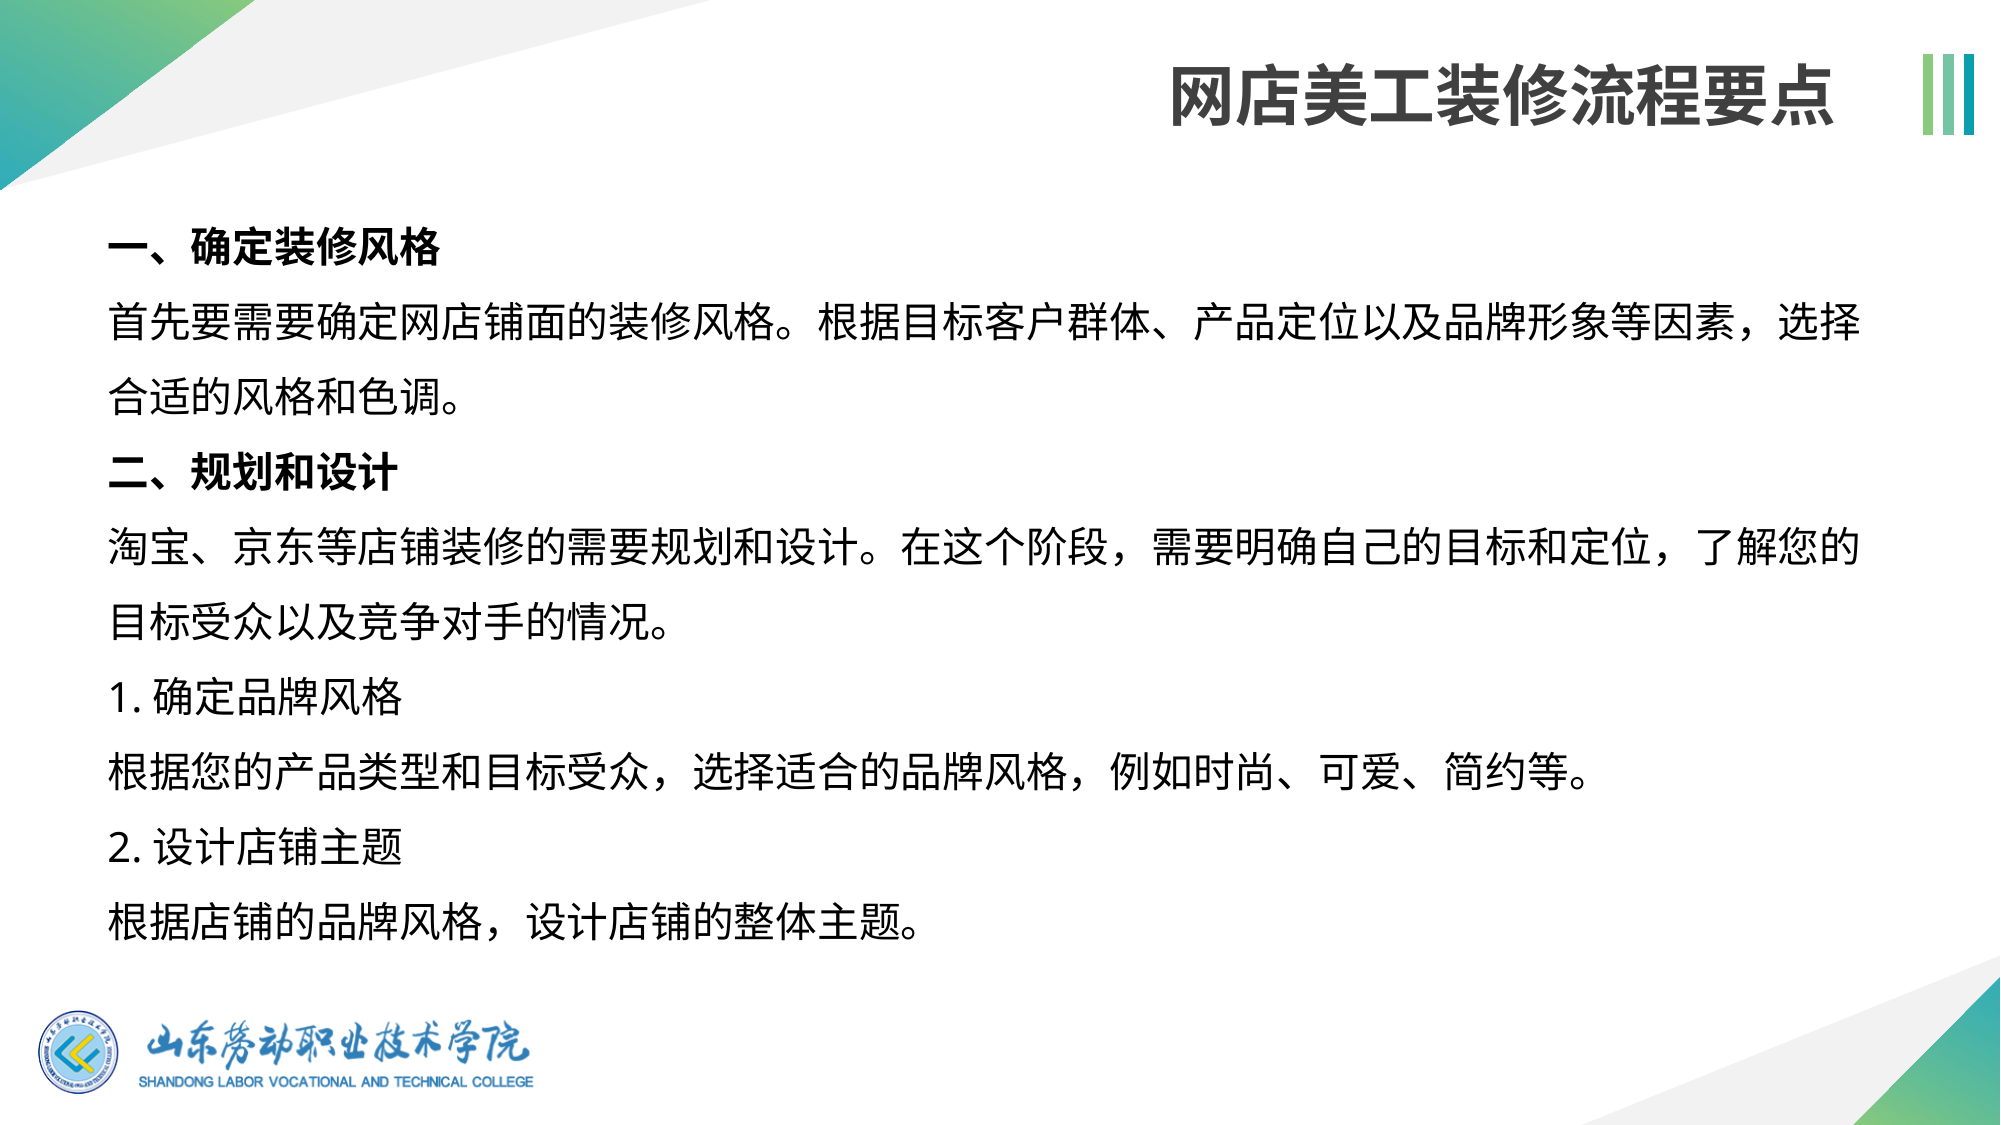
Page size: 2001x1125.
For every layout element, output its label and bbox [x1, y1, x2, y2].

picture [38, 1010, 550, 1094]
text_box [1928, 54, 1969, 136]
text_box [0, 0, 2000, 1125]
